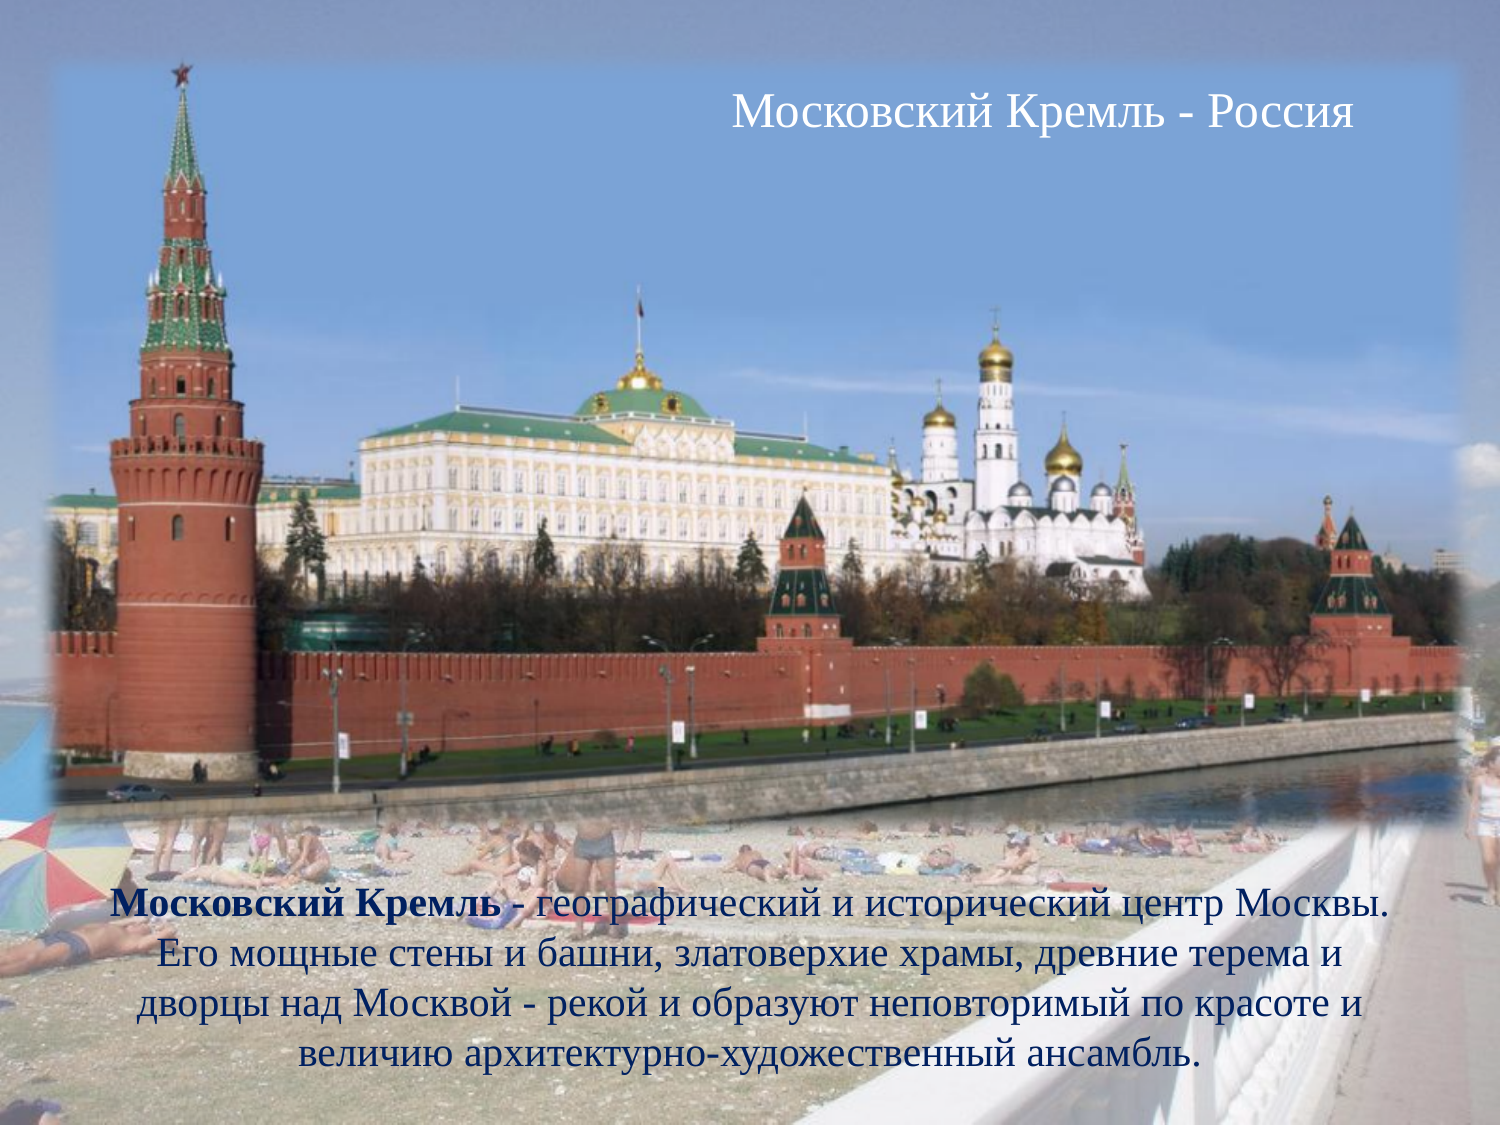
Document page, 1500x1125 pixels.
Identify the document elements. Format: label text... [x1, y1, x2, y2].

picture [34, 46, 1478, 844]
text_box Московский Кремль - географический и исторический центр Москвы. Его мощные стены и башни, златоверхие храмы, древние терема и дворцы над Москвой - рекой и образуют неповторимый по красоте и величию архитектурно-художественный ансамбль. [87, 867, 1413, 1082]
